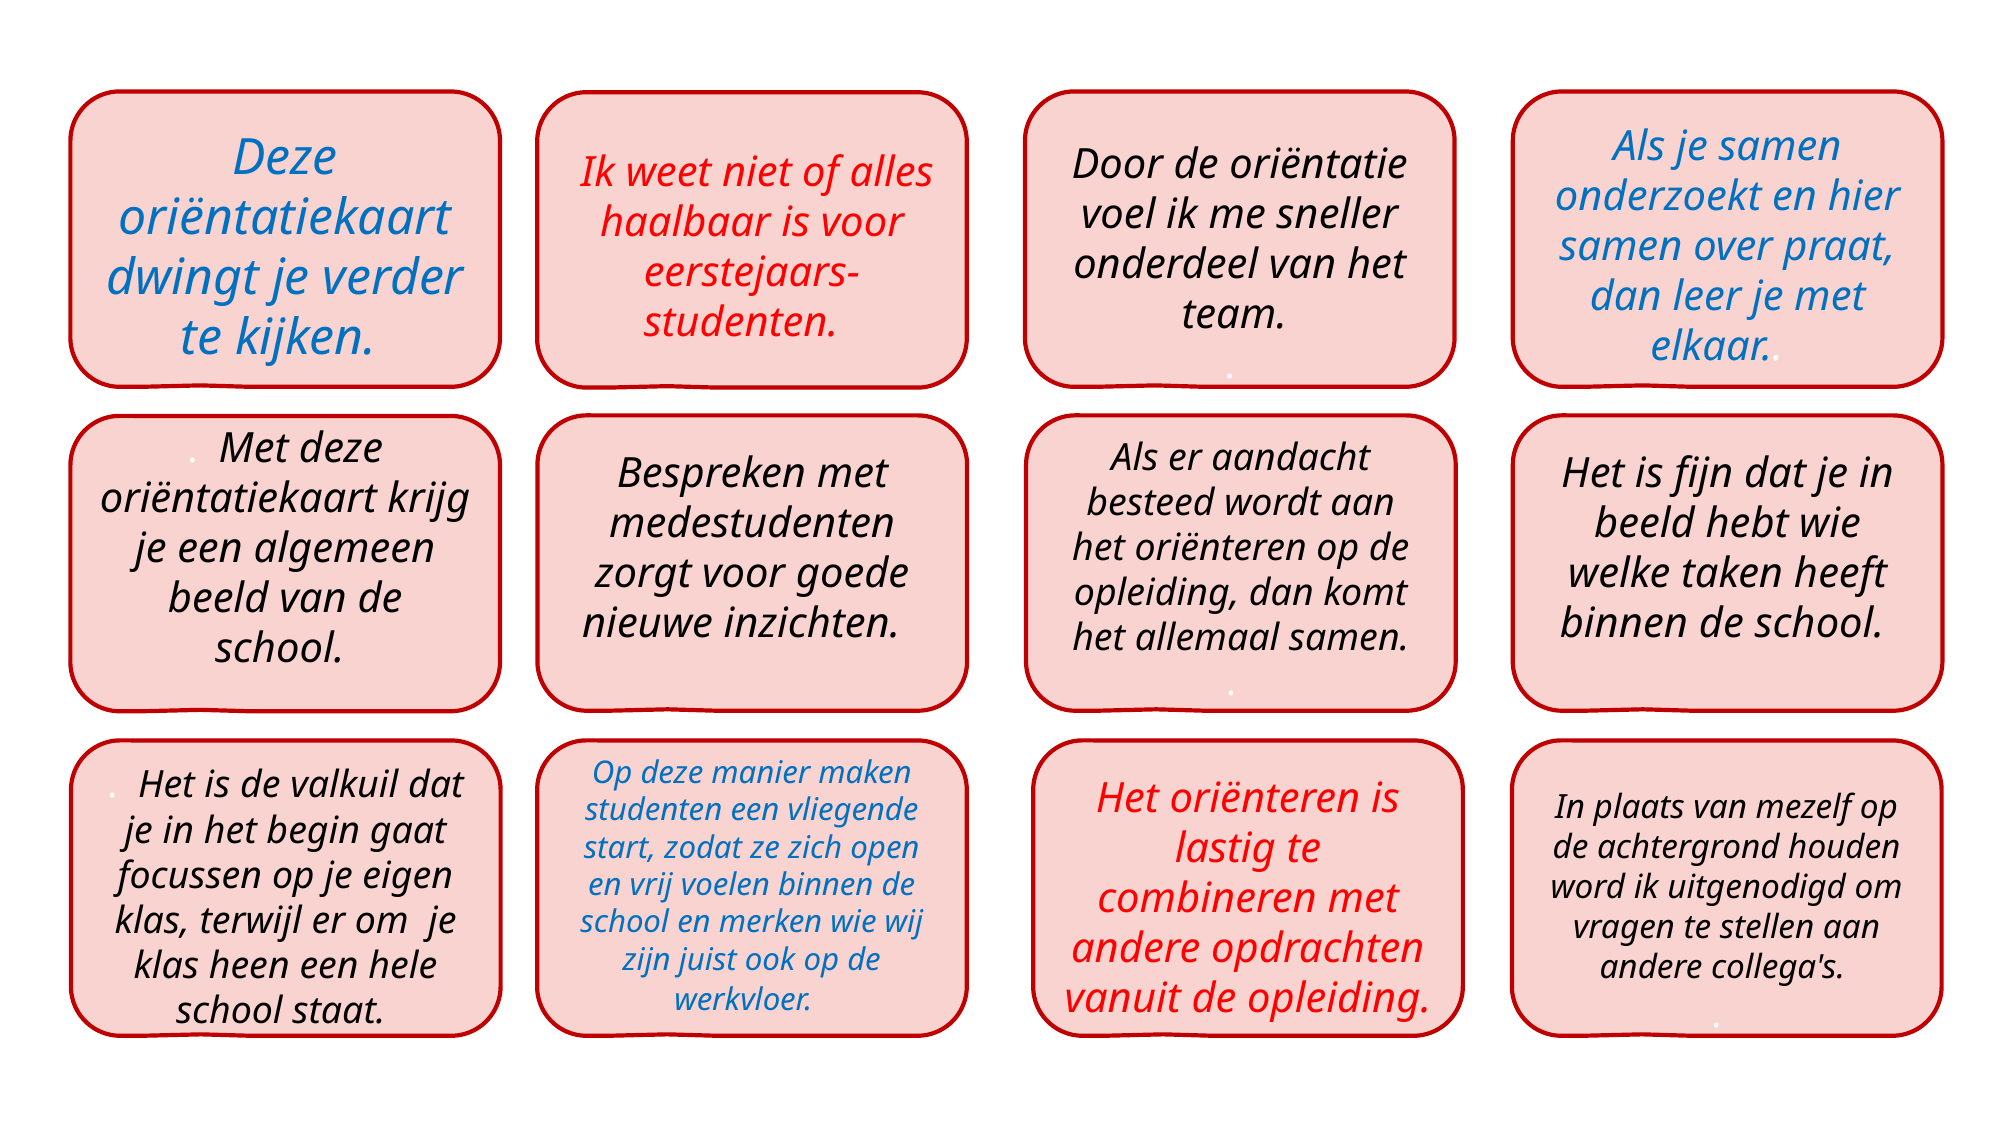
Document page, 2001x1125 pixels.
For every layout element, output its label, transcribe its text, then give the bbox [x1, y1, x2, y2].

text_box Het oriënteren is lastig te combineren met andere opdrachten vanuit de opleiding. [1031, 738, 1465, 1038]
text_box . Met deze oriëntatiekaart krijg je een algemeen beeld van de school. [68, 413, 503, 714]
text_box Als je samen onderzoekt en hier samen over praat, dan leer je met elkaar.. [1510, 89, 1945, 389]
text_box Bespreken met medestudenten zorgt voor goede nieuwe inzichten. . [535, 413, 970, 713]
text_box Op deze manier maken studenten een vliegende start, zodat ze zich open en vrij voelen binnen de school en merken wie wij zijn juist ook op de werkvloer. . [535, 738, 969, 1038]
text_box Ik weet niet of alles haalbaar is voor eerstejaars-studenten. [535, 90, 969, 390]
text_box Deze oriëntatiekaart dwingt je verder te kijken. [68, 89, 503, 389]
text_box In plaats van mezelf op de achtergrond houden word ik uitgenodigd om vragen te stellen aan andere collega's. . [1509, 738, 1944, 1038]
text_box . Het is de valkuil dat je in het begin gaat focussen op je eigen klas, terwijl er om je klas heen een hele school staat. [68, 738, 503, 1038]
text_box Het is fijn dat je in beeld hebt wie welke taken heeft binnen de school. [1510, 413, 1945, 713]
text_box Als er aandacht besteed wordt aan het oriënteren op de opleiding, dan komt het allemaal samen. . [1023, 413, 1458, 713]
text_box Door de oriëntatie voel ik me sneller onderdeel van het team. . [1022, 89, 1457, 389]
